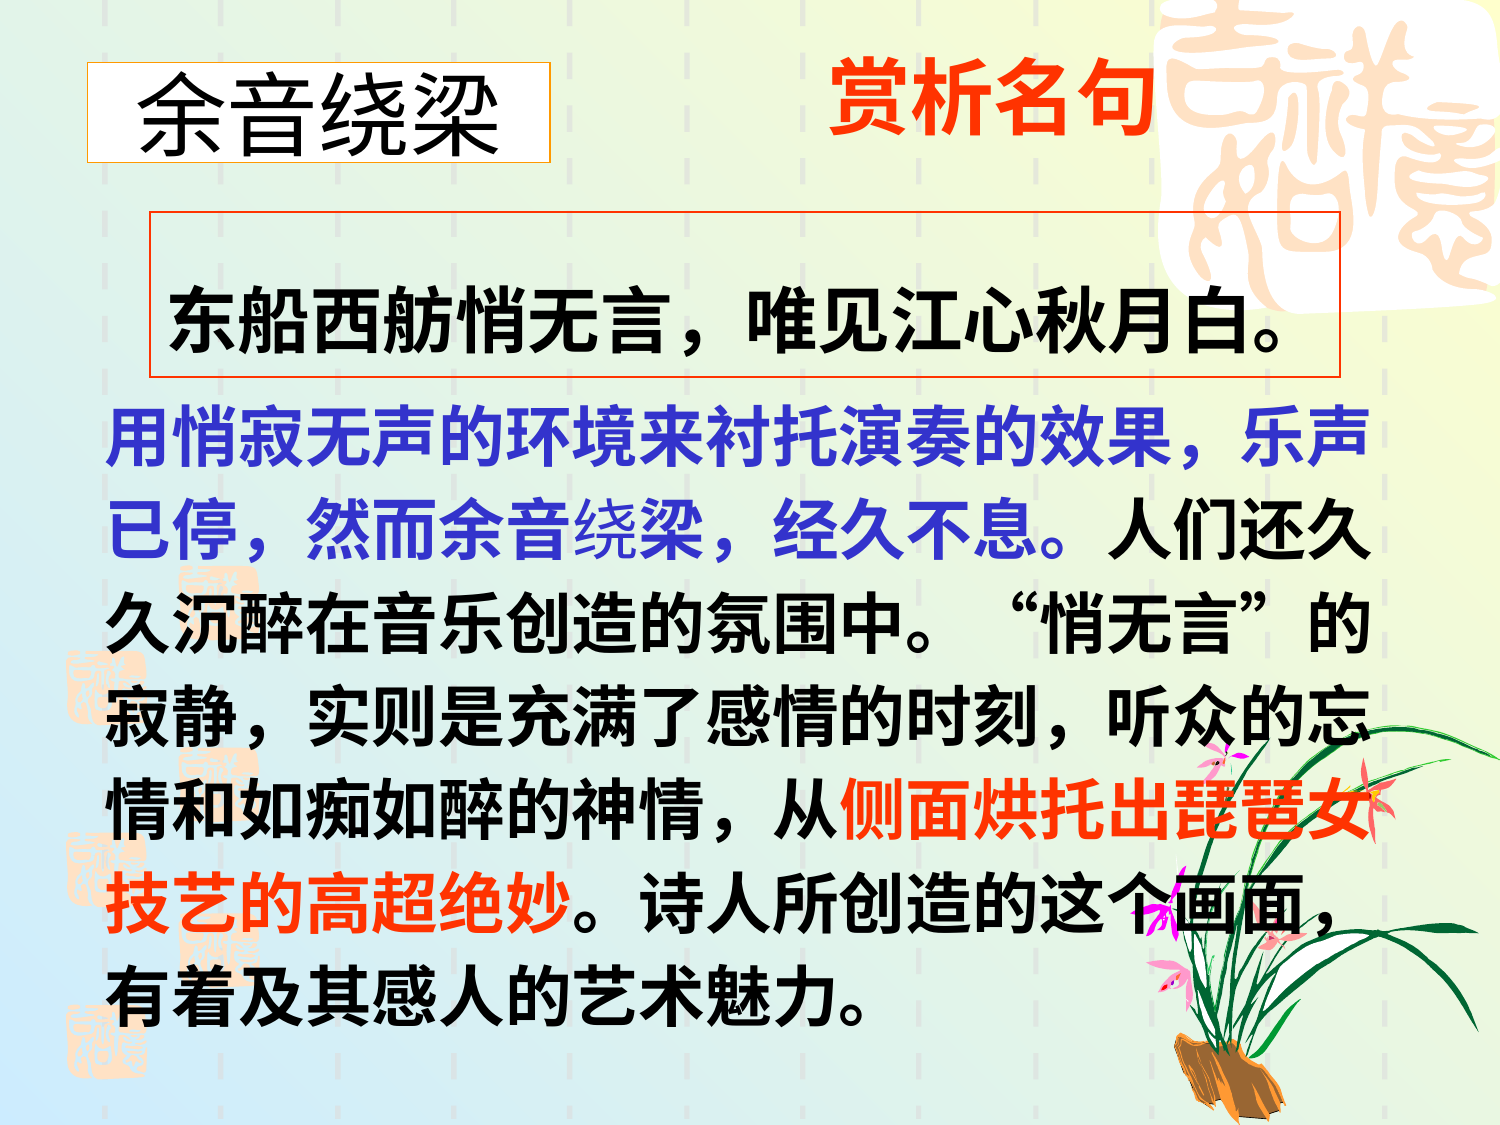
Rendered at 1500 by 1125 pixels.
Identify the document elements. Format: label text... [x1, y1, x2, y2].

text_box 用悄寂无声的环境来衬托演奏的效果，乐声 已停，然而余音绕梁，经久不息。人们还久 久沉醉在音乐创造的氛围中。“悄无言”的 寂静，实则是充满了感情的时刻，听众的忘 情和如痴如醉的神情，从侧面烘托出琵琶女 技艺的高超绝妙。诗人所创造的这个画面， 有着及其感人的艺术魅力。 [90, 387, 1389, 1042]
text_box 赏析名句 [812, 37, 1500, 153]
text_box 东船西舫悄无言，唯见江心秋月白。 [150, 212, 1341, 378]
text_box 余音绕梁 [87, 62, 550, 163]
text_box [1129, 724, 1500, 1125]
